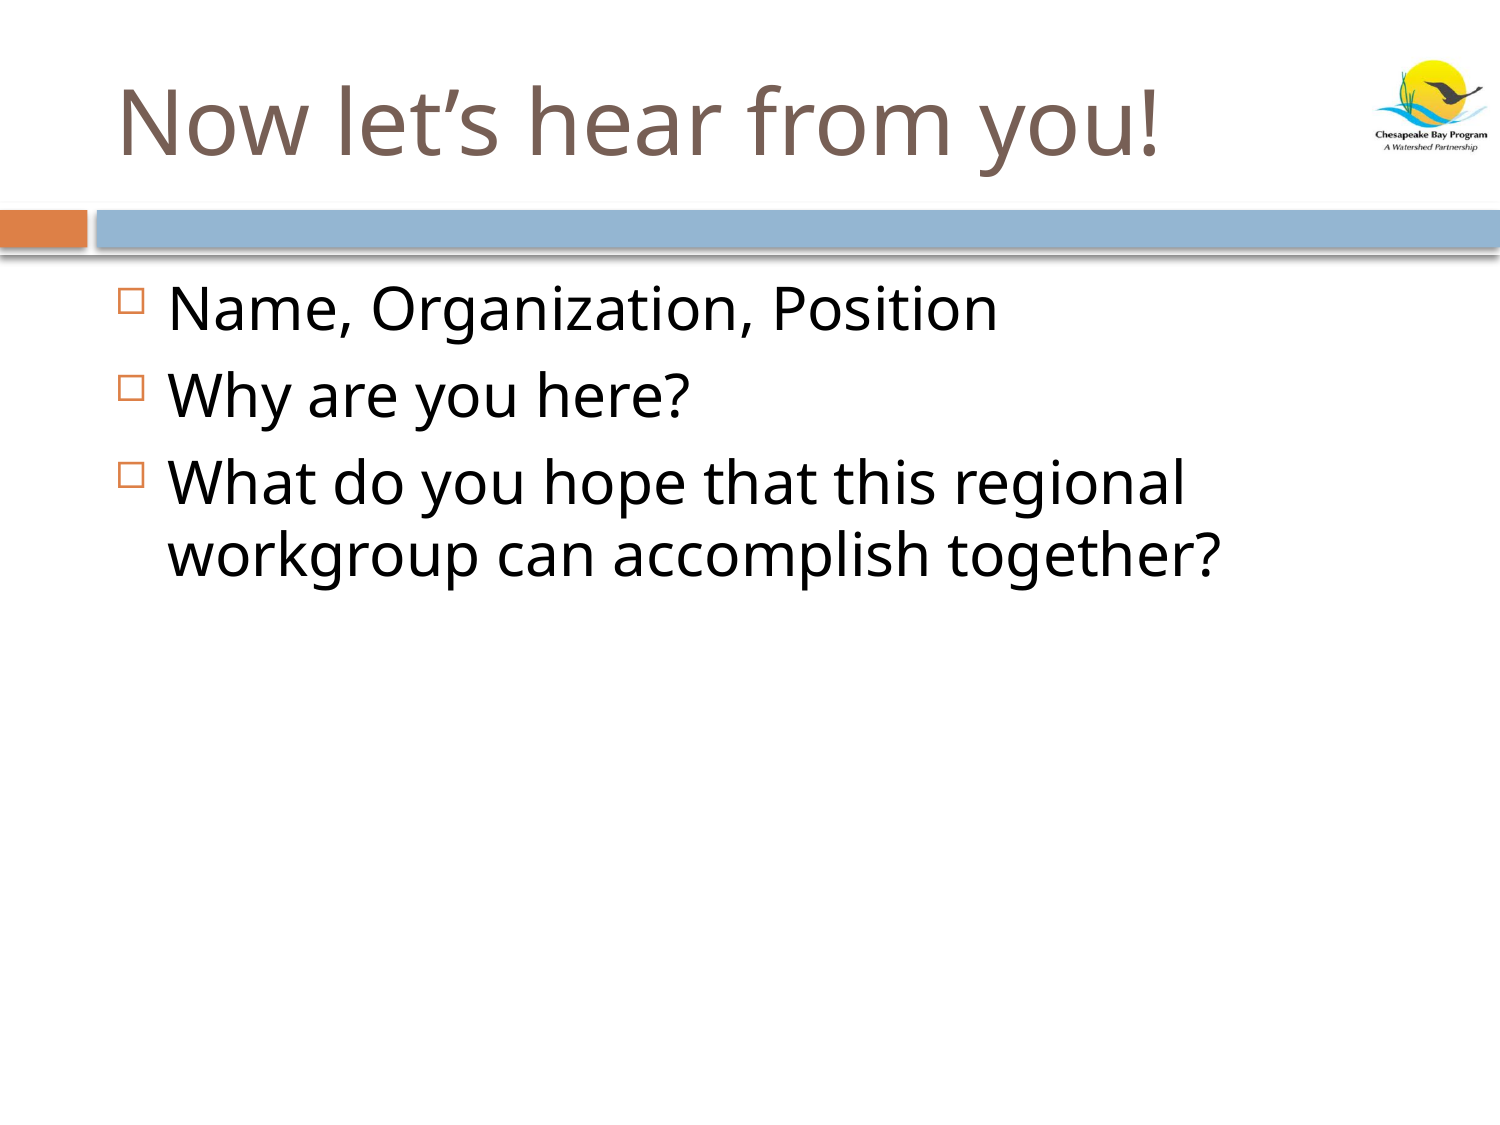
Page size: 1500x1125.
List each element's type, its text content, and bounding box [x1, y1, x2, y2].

list Name, Organization, Position Why are you here? What do you hope that this regional workgroup can accomplish together? [100, 262, 1438, 1000]
picture [1438, 37, 1500, 175]
title Now let’s hear from you! [100, 37, 1438, 200]
